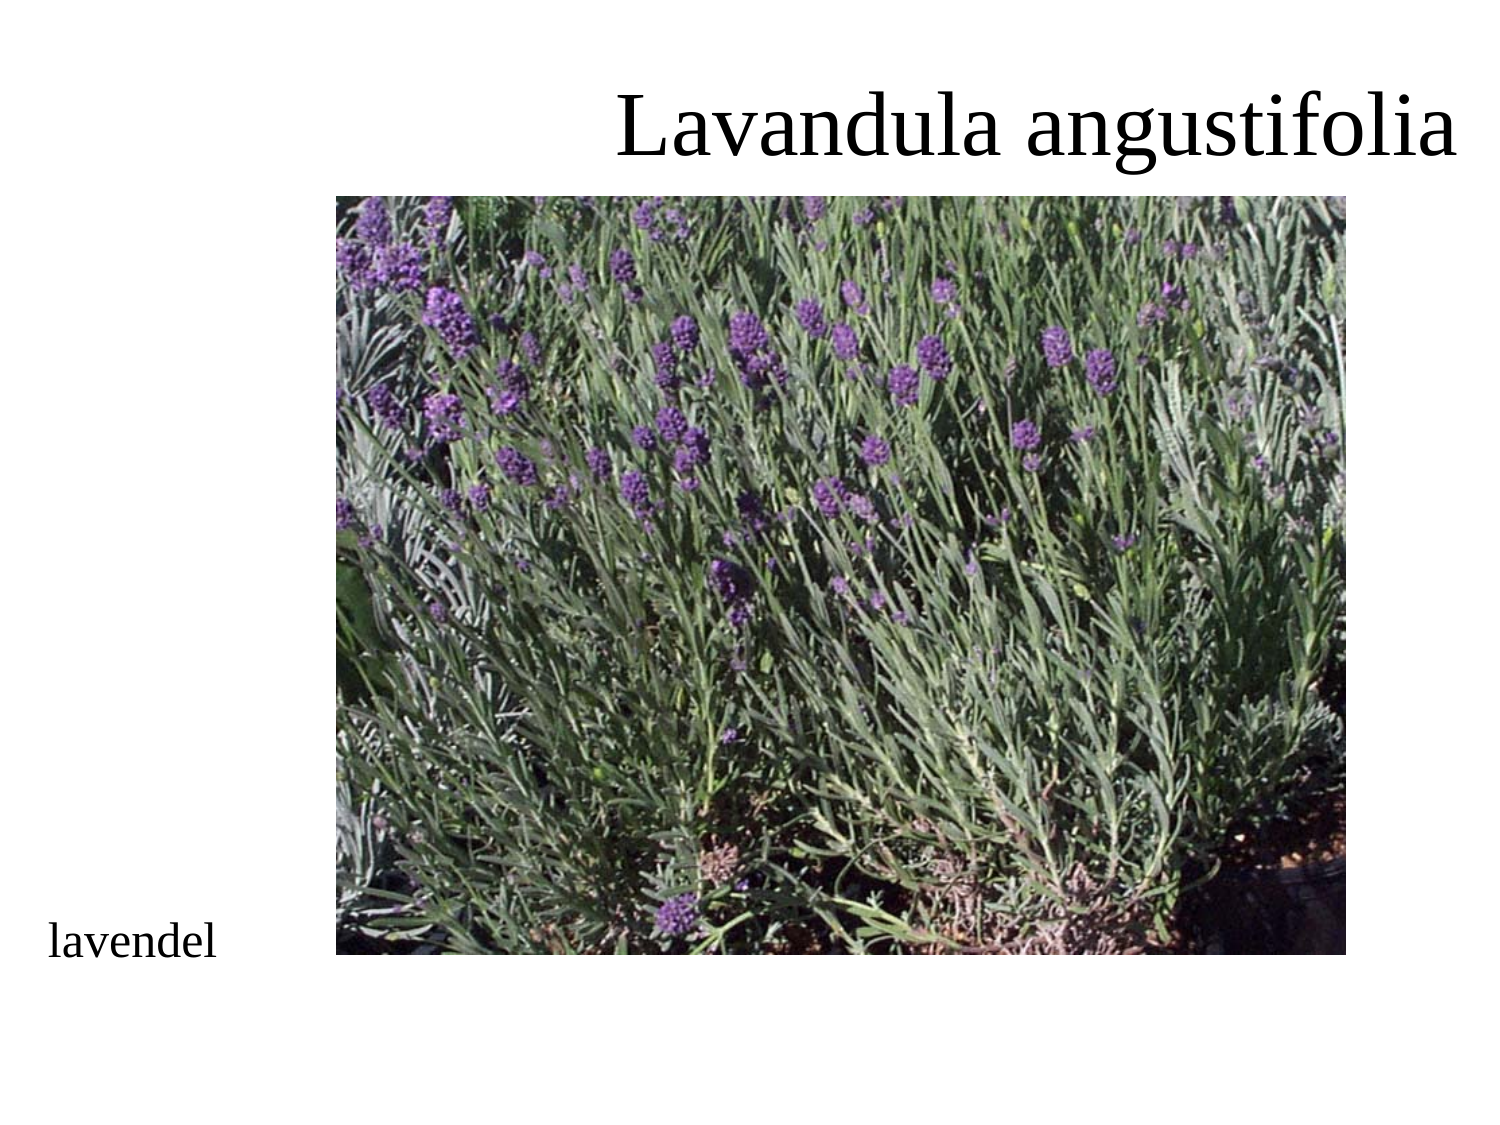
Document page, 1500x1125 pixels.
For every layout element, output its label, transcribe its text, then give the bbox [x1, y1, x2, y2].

picture [336, 196, 1347, 955]
title Lavandula angustifolia [200, 24, 1475, 213]
text_box lavendel [33, 899, 1096, 975]
